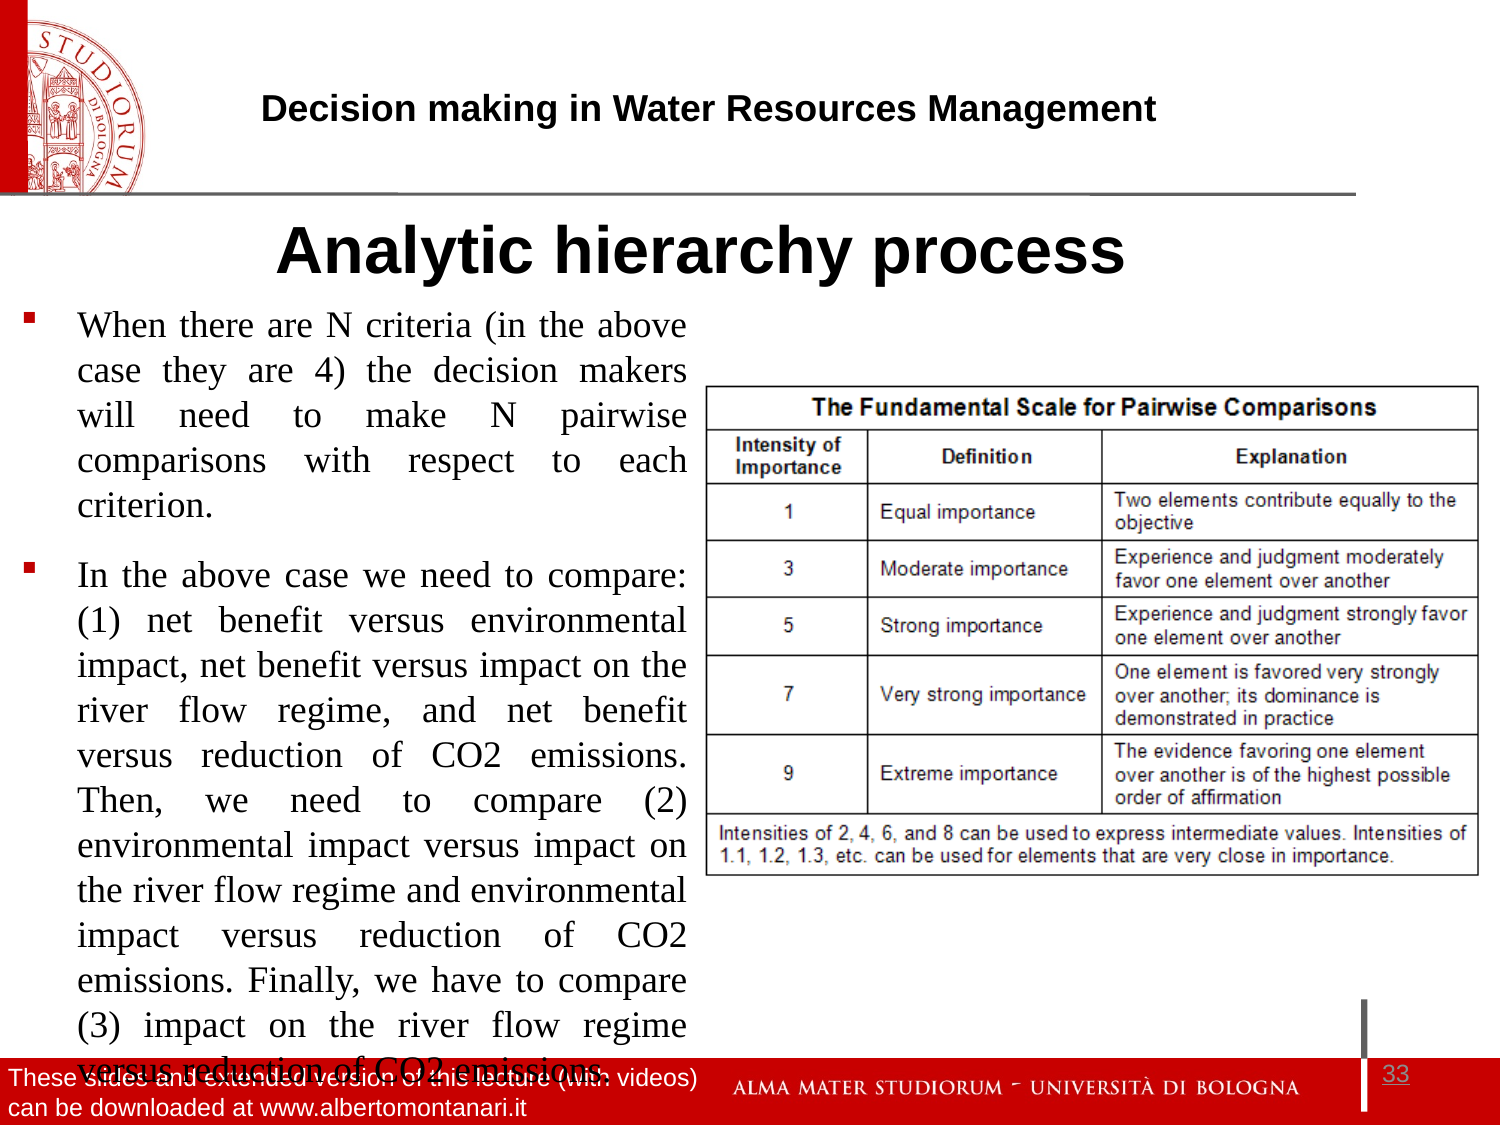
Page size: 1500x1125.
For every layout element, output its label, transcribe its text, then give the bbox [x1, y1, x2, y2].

picture [0, 1058, 1500, 1125]
picture [59, 1104, 66, 1115]
text_box Analytic hierarchy process [105, 199, 1298, 294]
picture [702, 383, 1483, 880]
picture [214, 1104, 221, 1115]
picture [343, 1104, 350, 1115]
picture [93, 1104, 100, 1115]
picture [186, 1104, 193, 1115]
list When there are N criteria (in the above case they are 4) the decision makers will need to make N pairwise comparisons with respect to each criterion. In the above case we need to compare: (1) net benefit versus environmental impact, net benefit versus impact on the river flow regime, and net benefit versus reduction of CO2 emissions. Then, we need to compare (2) environmental impact versus impact on the river flow regime and environmental impact versus reduction of CO2 emissions. Finally, we have to compare (3) impact on the river flow regime versus reduction of CO2 emissions. [6, 292, 704, 1098]
picture [28, 16, 151, 192]
slide_number 33 [1074, 1042, 1425, 1103]
